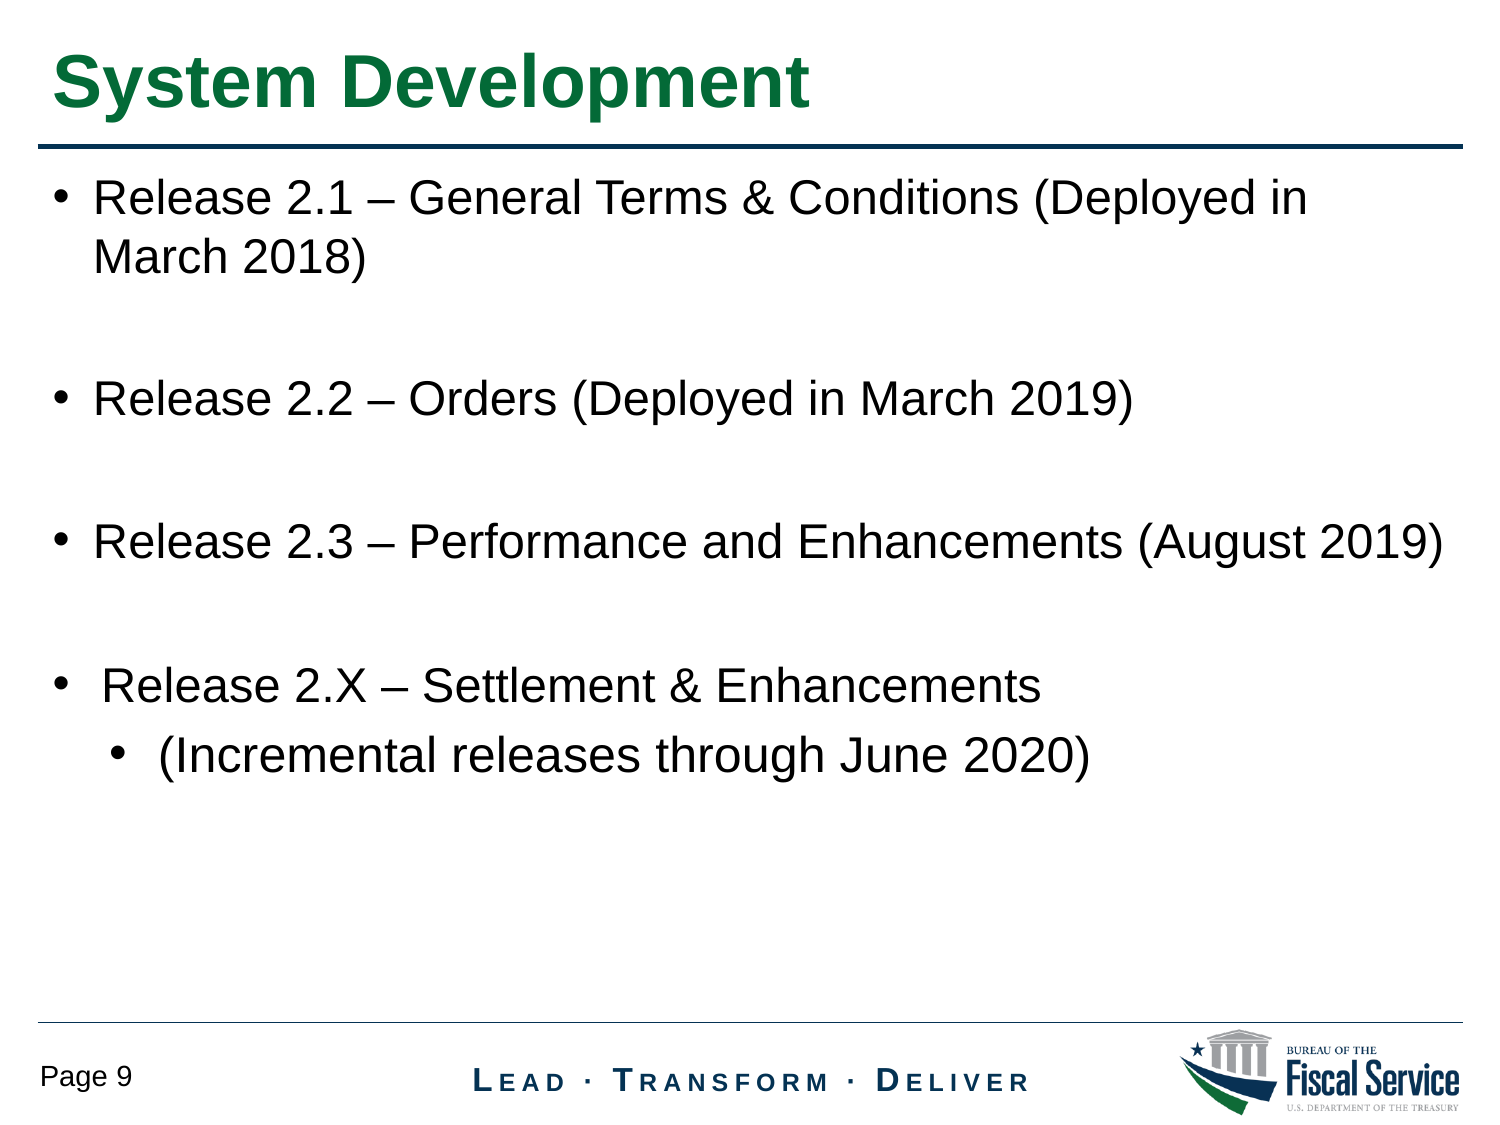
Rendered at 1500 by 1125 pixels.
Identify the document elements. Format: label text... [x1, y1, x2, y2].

list System Development [37, 24, 1463, 138]
picture [1175, 1026, 1463, 1118]
list Release 2.1 – General Terms & Conditions (Deployed in March 2018) Release 2.2 – Orders (Deployed in March 2019) Release 2.3 – Performance and Enhancements (August 2019) Release 2.X – Settlement & Enhancements (Incremental releases through June 2020) [37, 158, 1463, 850]
